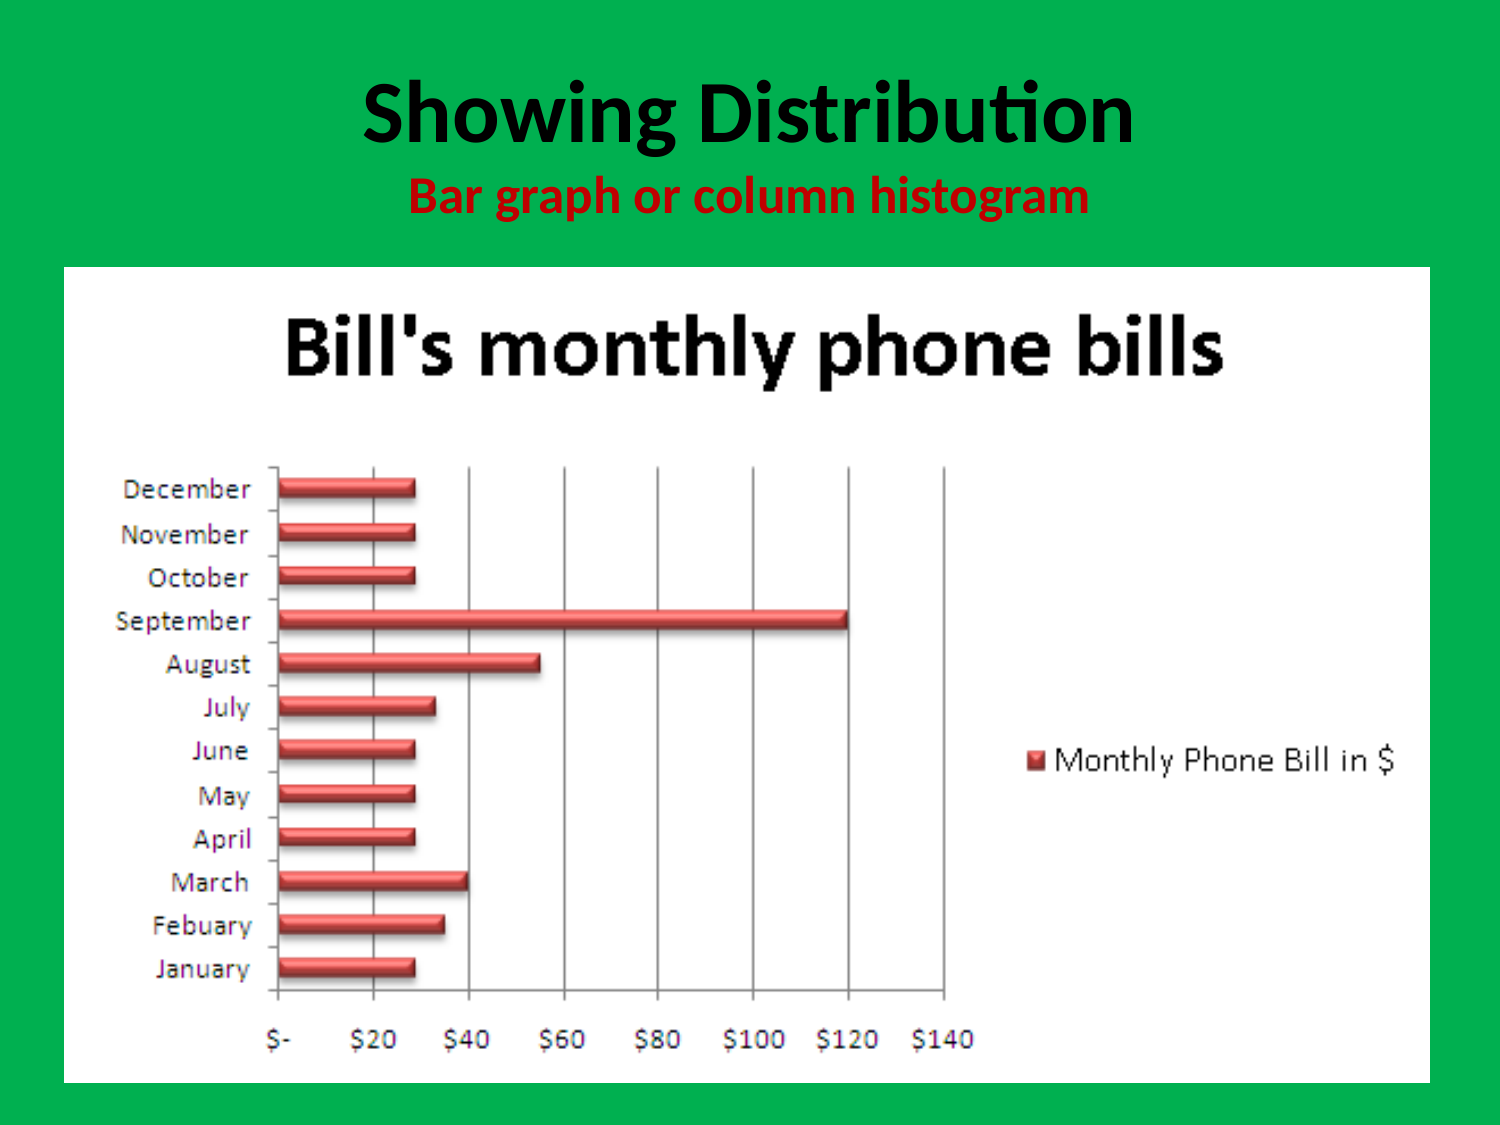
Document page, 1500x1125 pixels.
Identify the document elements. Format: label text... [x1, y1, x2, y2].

title Showing Distribution Bar graph or column histogram [0, 45, 1500, 233]
picture [64, 266, 1430, 1083]
